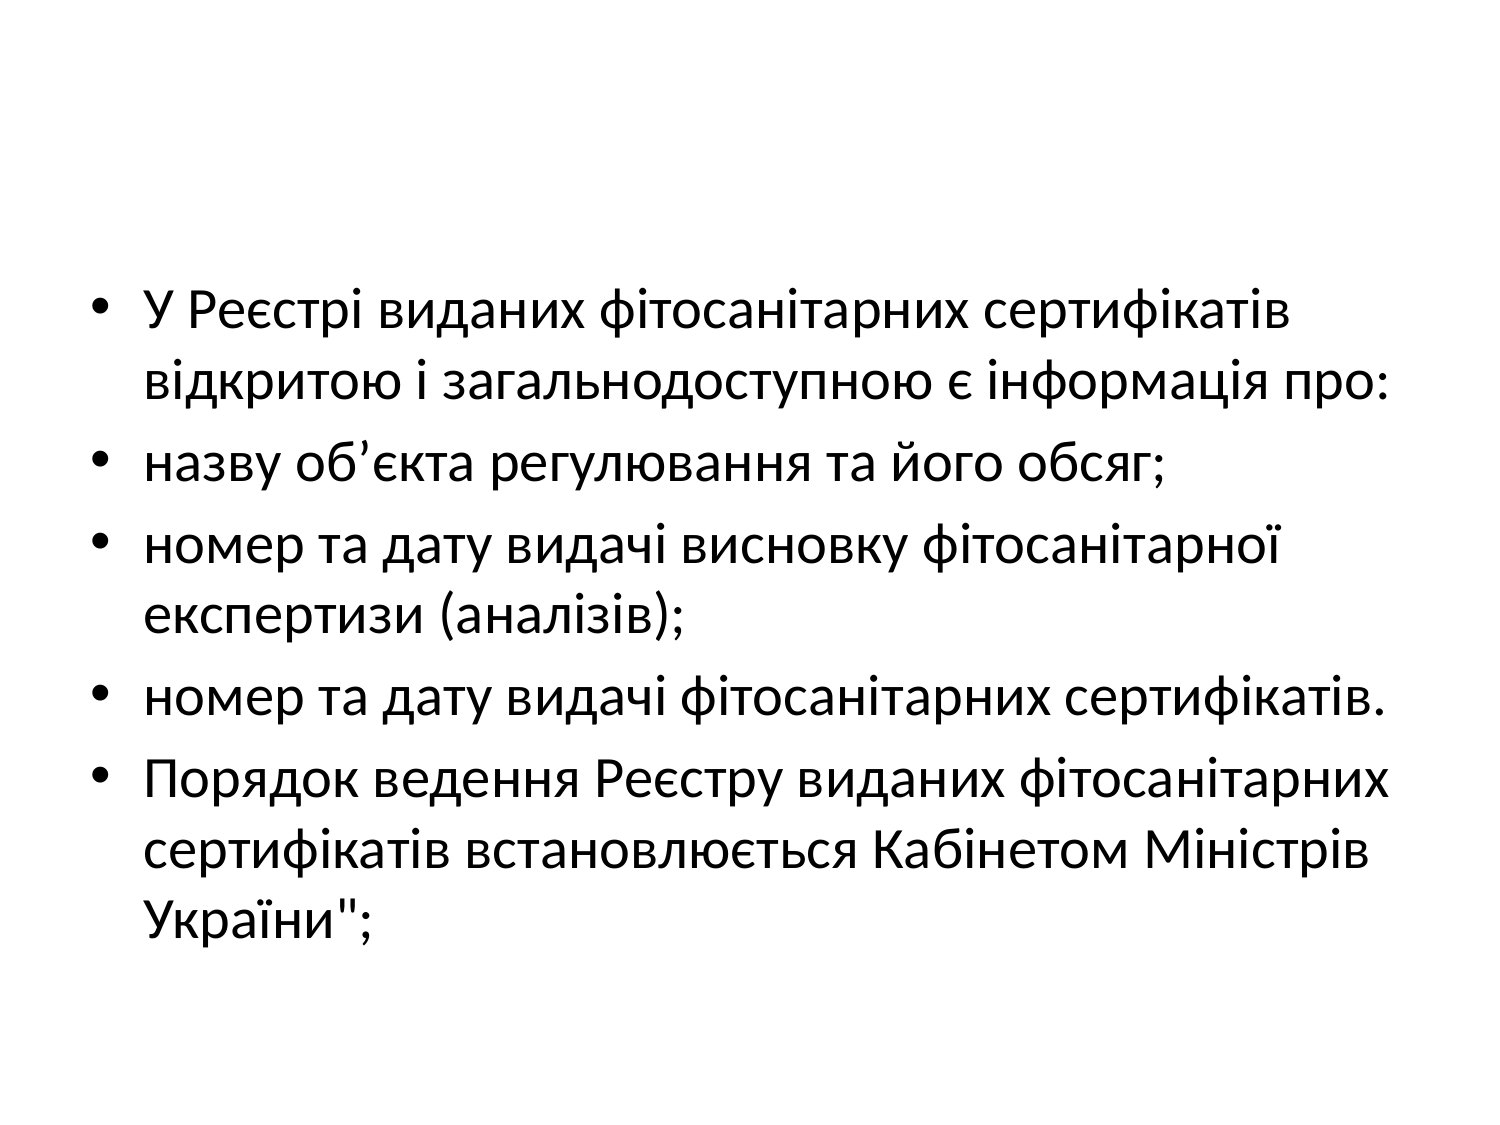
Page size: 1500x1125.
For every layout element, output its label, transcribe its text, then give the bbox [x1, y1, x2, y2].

list У Реєстрі виданих фітосанітарних сертифікатів відкритою і загальнодоступною є інформація про: назву об’єкта регулювання та його обсяг; номер та дату видачі висновку фітосанітарної експертизи (аналізів); номер та дату видачі фітосанітарних сертифікатів. Порядок ведення Реєстру виданих фітосанітарних сертифікатів встановлюється Кабінетом Міністрів України"; [75, 262, 1425, 1005]
